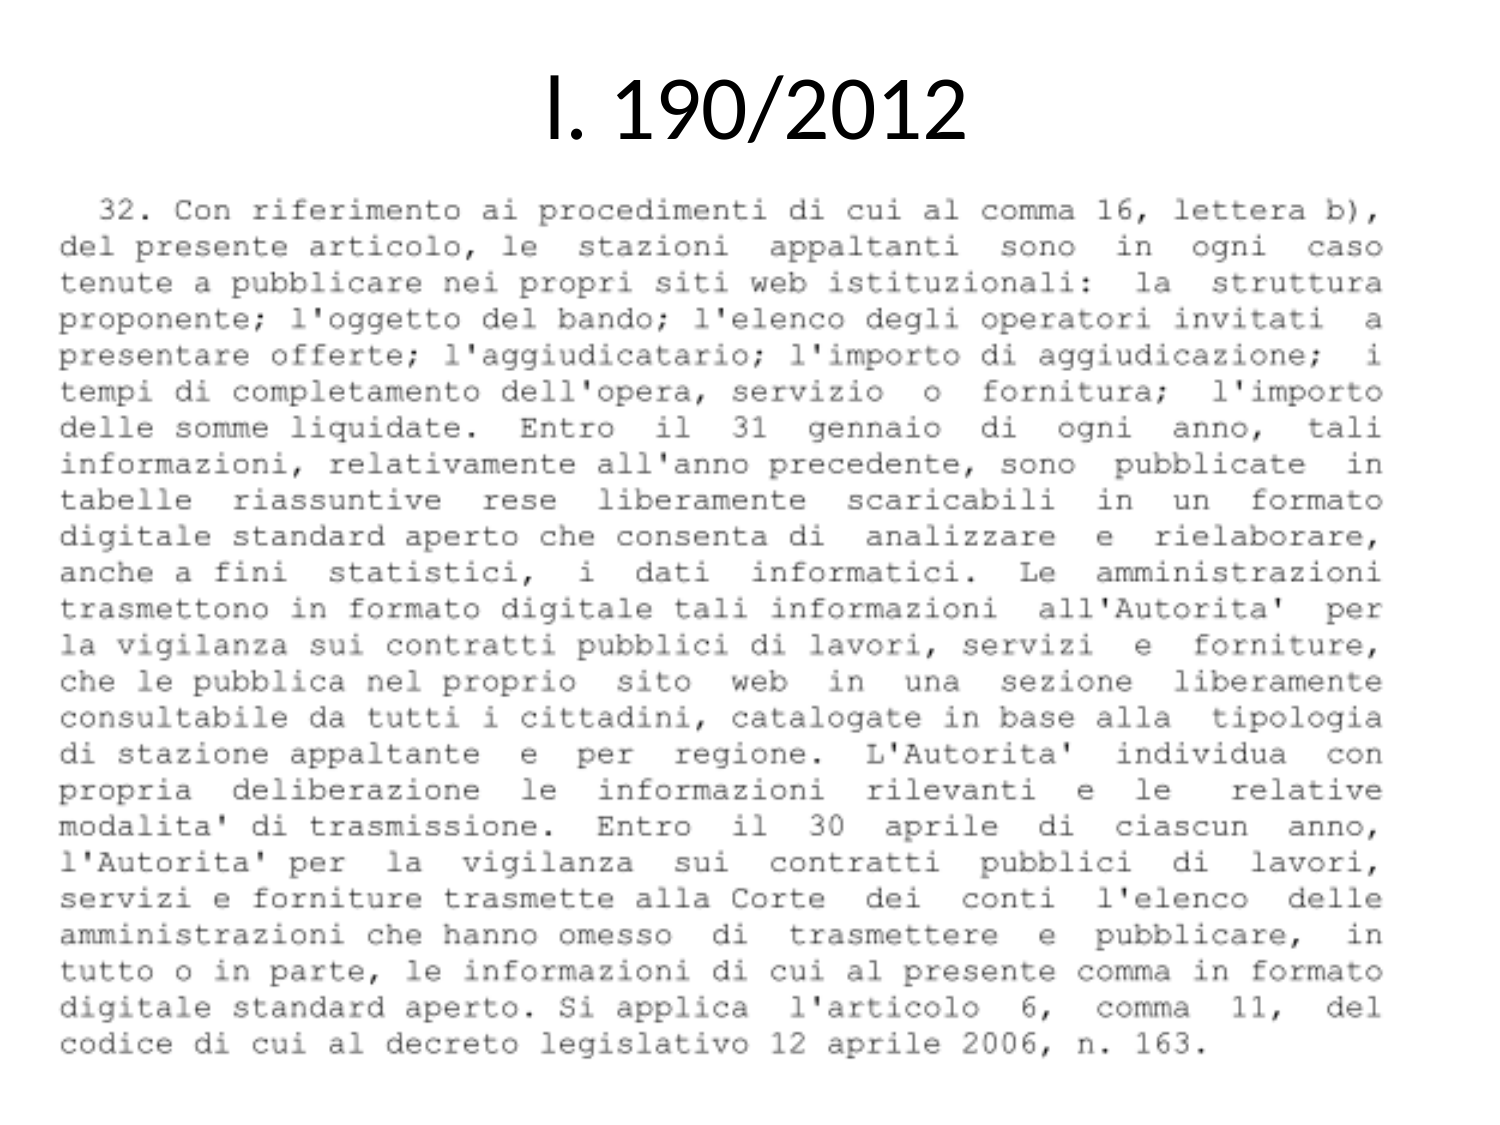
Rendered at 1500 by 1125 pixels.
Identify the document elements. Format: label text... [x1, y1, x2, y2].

picture [14, 196, 1436, 1064]
title l. 190/2012 [82, 8, 1433, 194]
